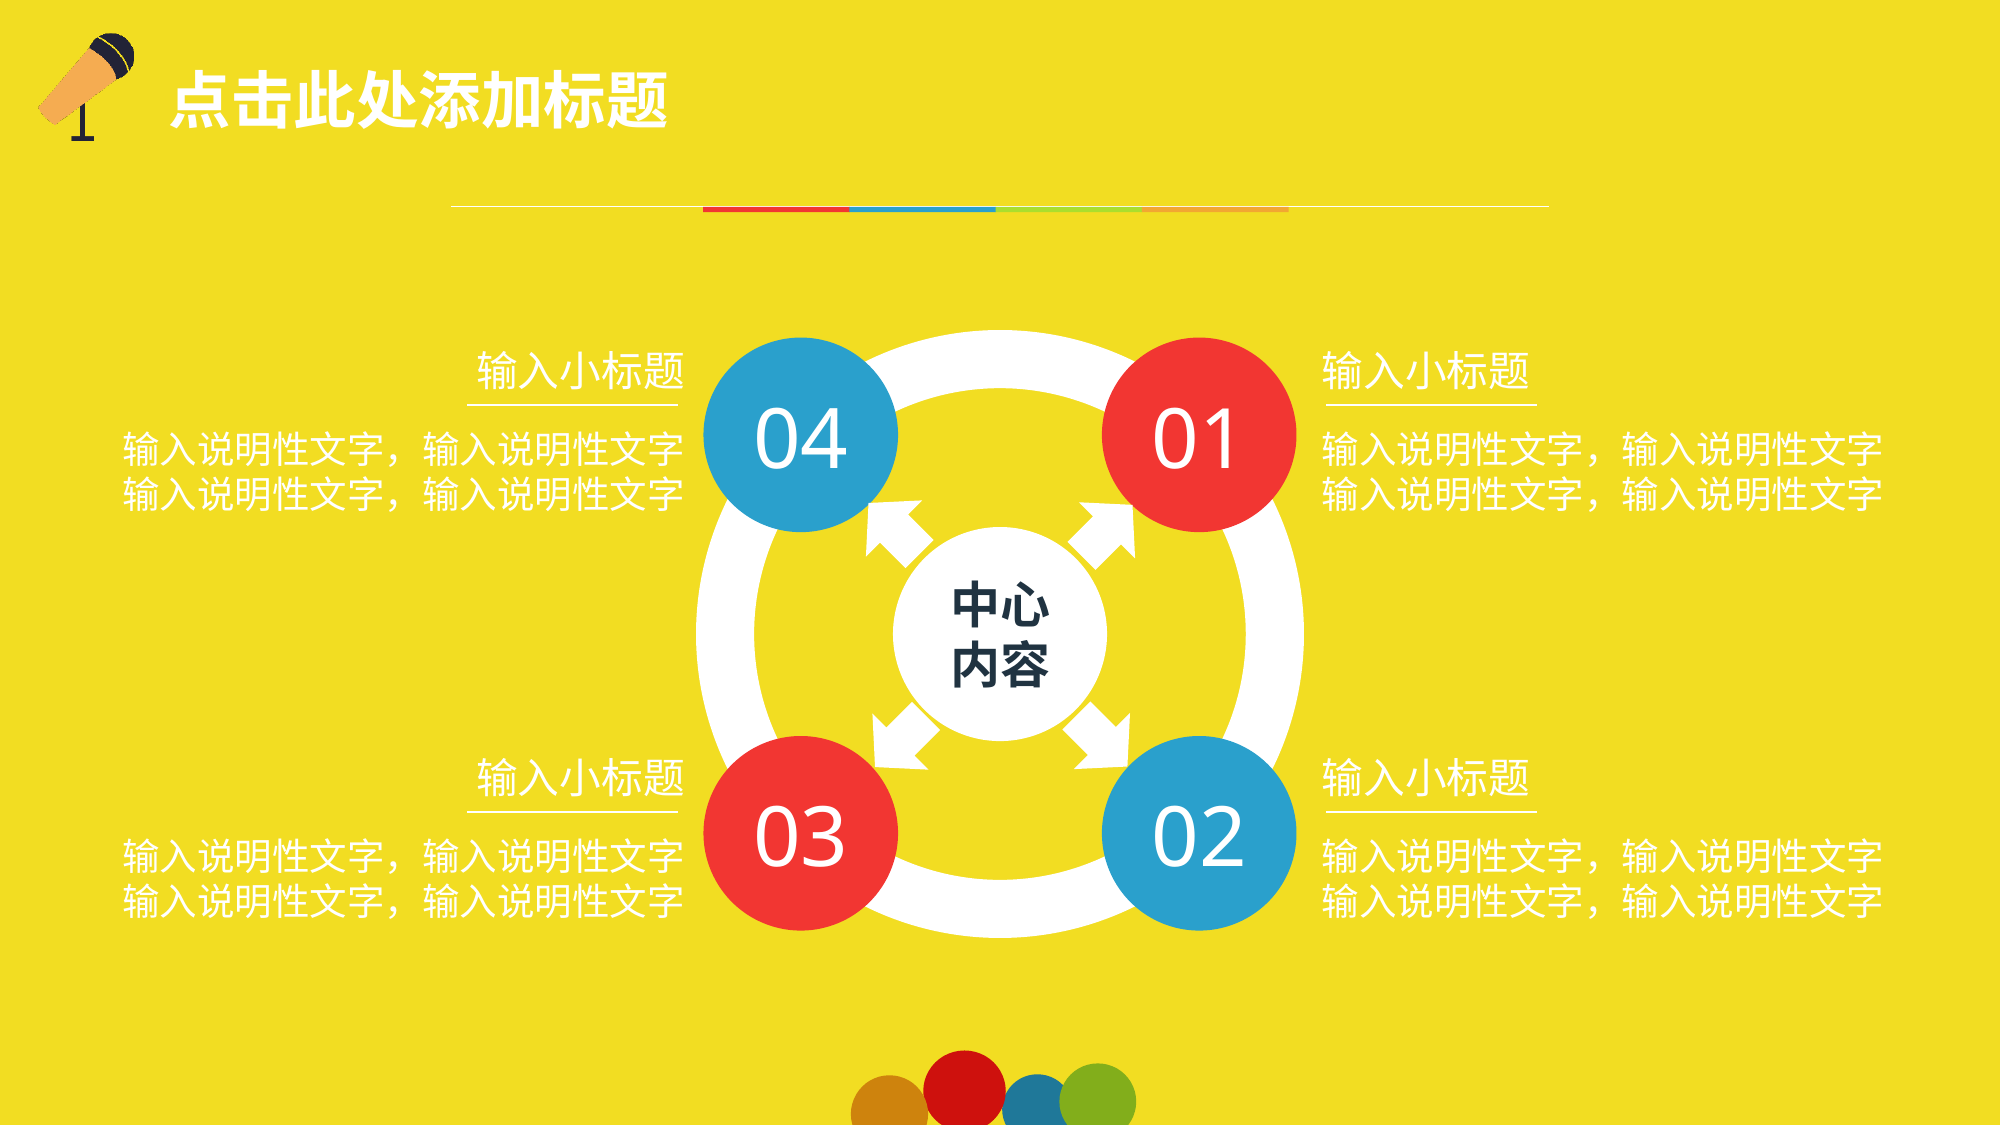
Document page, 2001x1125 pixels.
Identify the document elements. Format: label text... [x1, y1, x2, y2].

text_box 01 [1100, 336, 1298, 534]
text_box [865, 856, 1135, 940]
text_box [1221, 500, 1306, 769]
text_box [866, 328, 1135, 412]
text_box 输入说明性文字，输入说明性文字 输入说明性文字，输入说明性文字 [1306, 418, 1915, 524]
text_box 输入小标题 [1306, 744, 1589, 810]
text_box 输入说明性文字，输入说明性文字 输入说明性文字，输入说明性文字 [1306, 825, 1915, 931]
text_box 输入说明性文字，输入说明性文字 输入说明性文字，输入说明性文字 [92, 418, 700, 524]
text_box [871, 700, 942, 771]
text_box [864, 499, 936, 570]
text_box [91, 744, 700, 932]
text_box 输入小标题 [1306, 337, 1589, 403]
text_box 中心内容 [891, 525, 1109, 743]
text_box [1065, 501, 1137, 572]
text_box [694, 500, 778, 768]
text_box 03 [702, 734, 900, 932]
text_box [1060, 699, 1132, 771]
text_box 04 [702, 336, 900, 534]
picture [17, 18, 155, 156]
text_box 输入小标题 [417, 337, 700, 403]
text_box 02 [1100, 734, 1298, 932]
text_box 点击此处添加标题 [155, 54, 712, 144]
